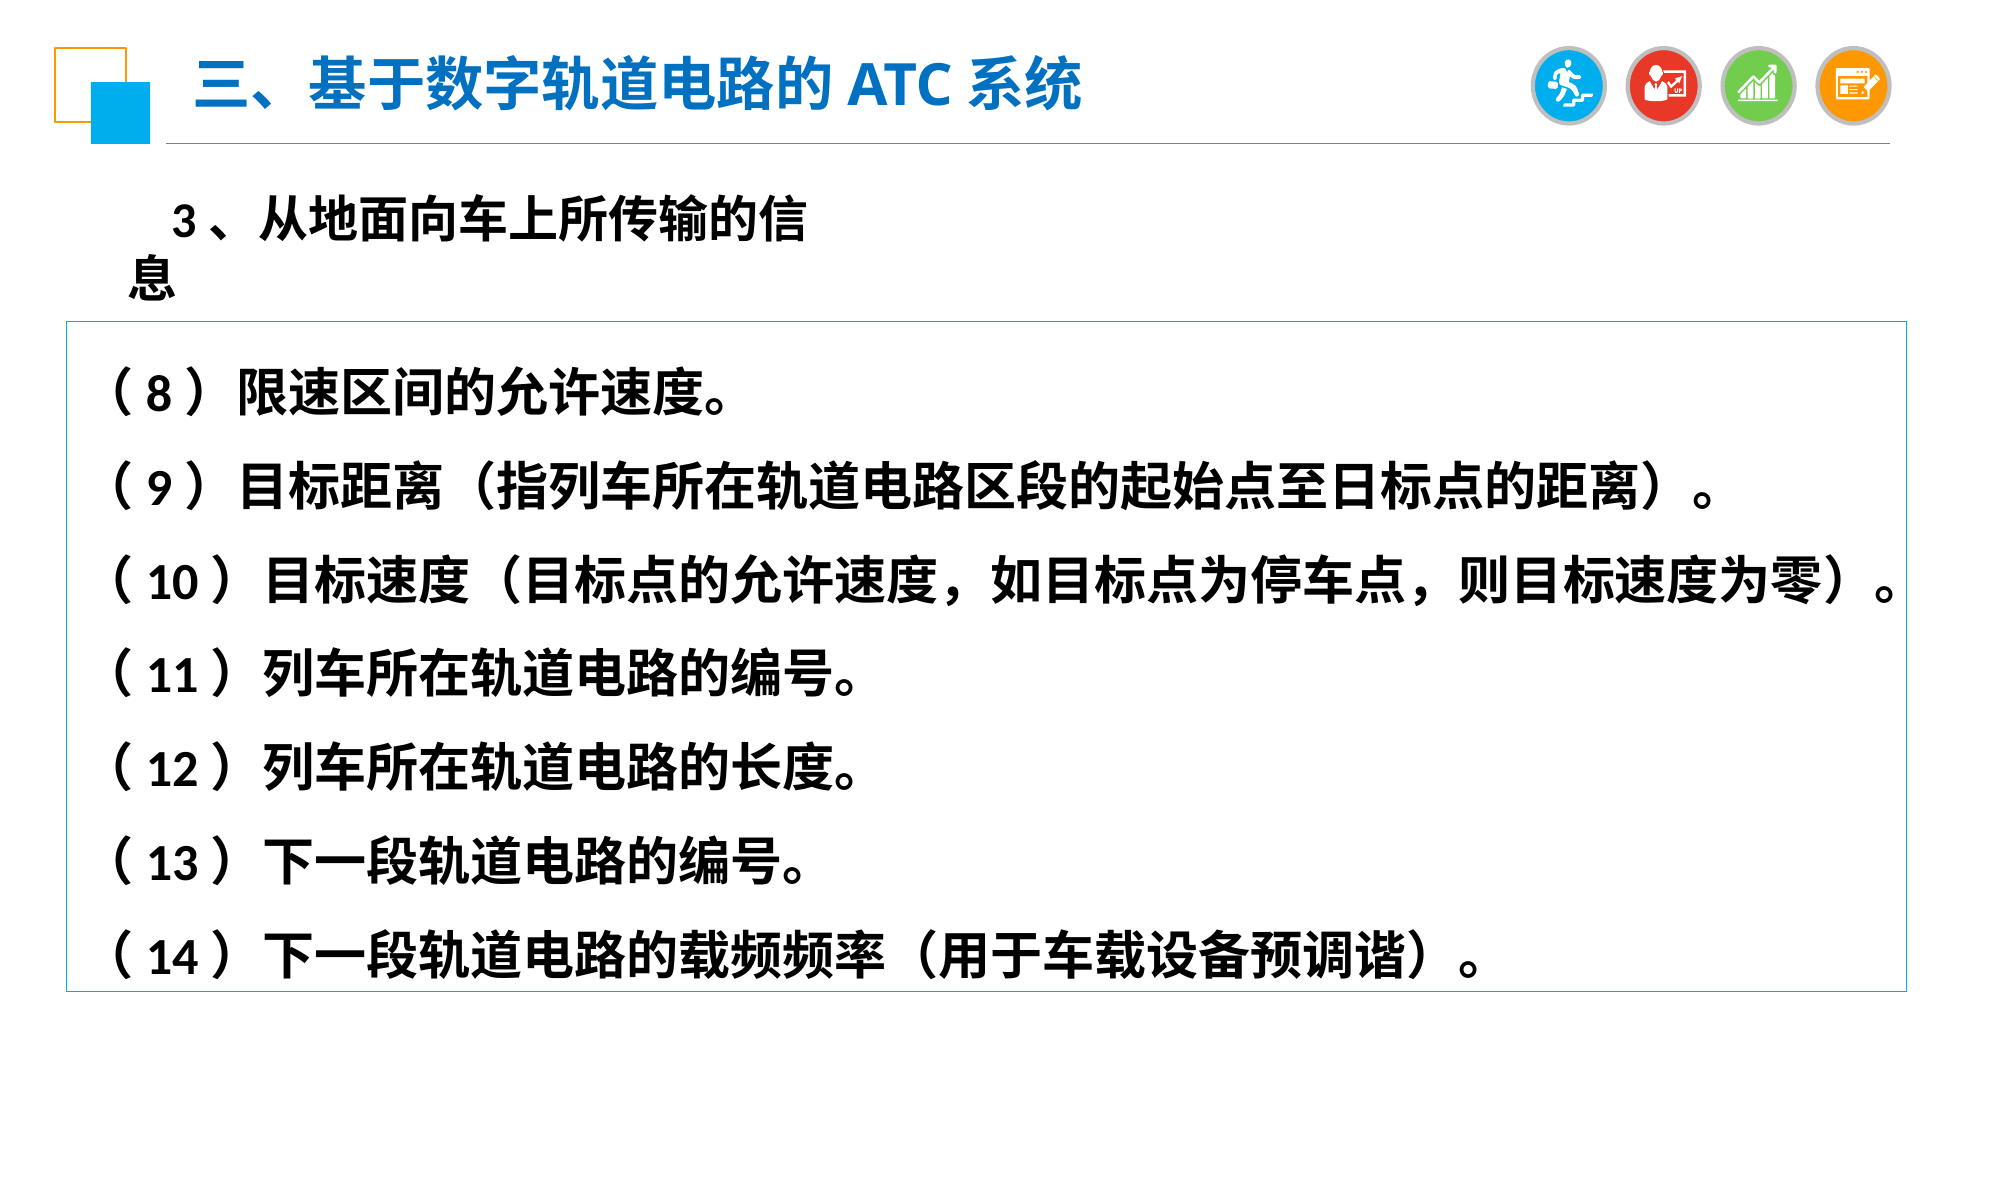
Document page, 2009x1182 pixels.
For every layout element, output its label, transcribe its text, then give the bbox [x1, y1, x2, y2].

text_box （8）限速区间的允许速度。 （9）目标距离（指列车所在轨道电路区段的起始点至日标点的距离）。 （10）目标速度（目标点的允许速度，如目标点为停车点，则目标速度为零）。 （11）列车所在轨道电路的编号。 （12）列车所在轨道电路的长度。 （13）下一段轨道电路的编号。 （14）下一段轨道电路的载频频率（用于车载设备预调谐）。 [66, 321, 1907, 992]
text_box 三、基于数字轨道电路的ATC系统 [150, 39, 1098, 125]
text_box 3、从地面向车上所传输的信息 [112, 180, 830, 256]
